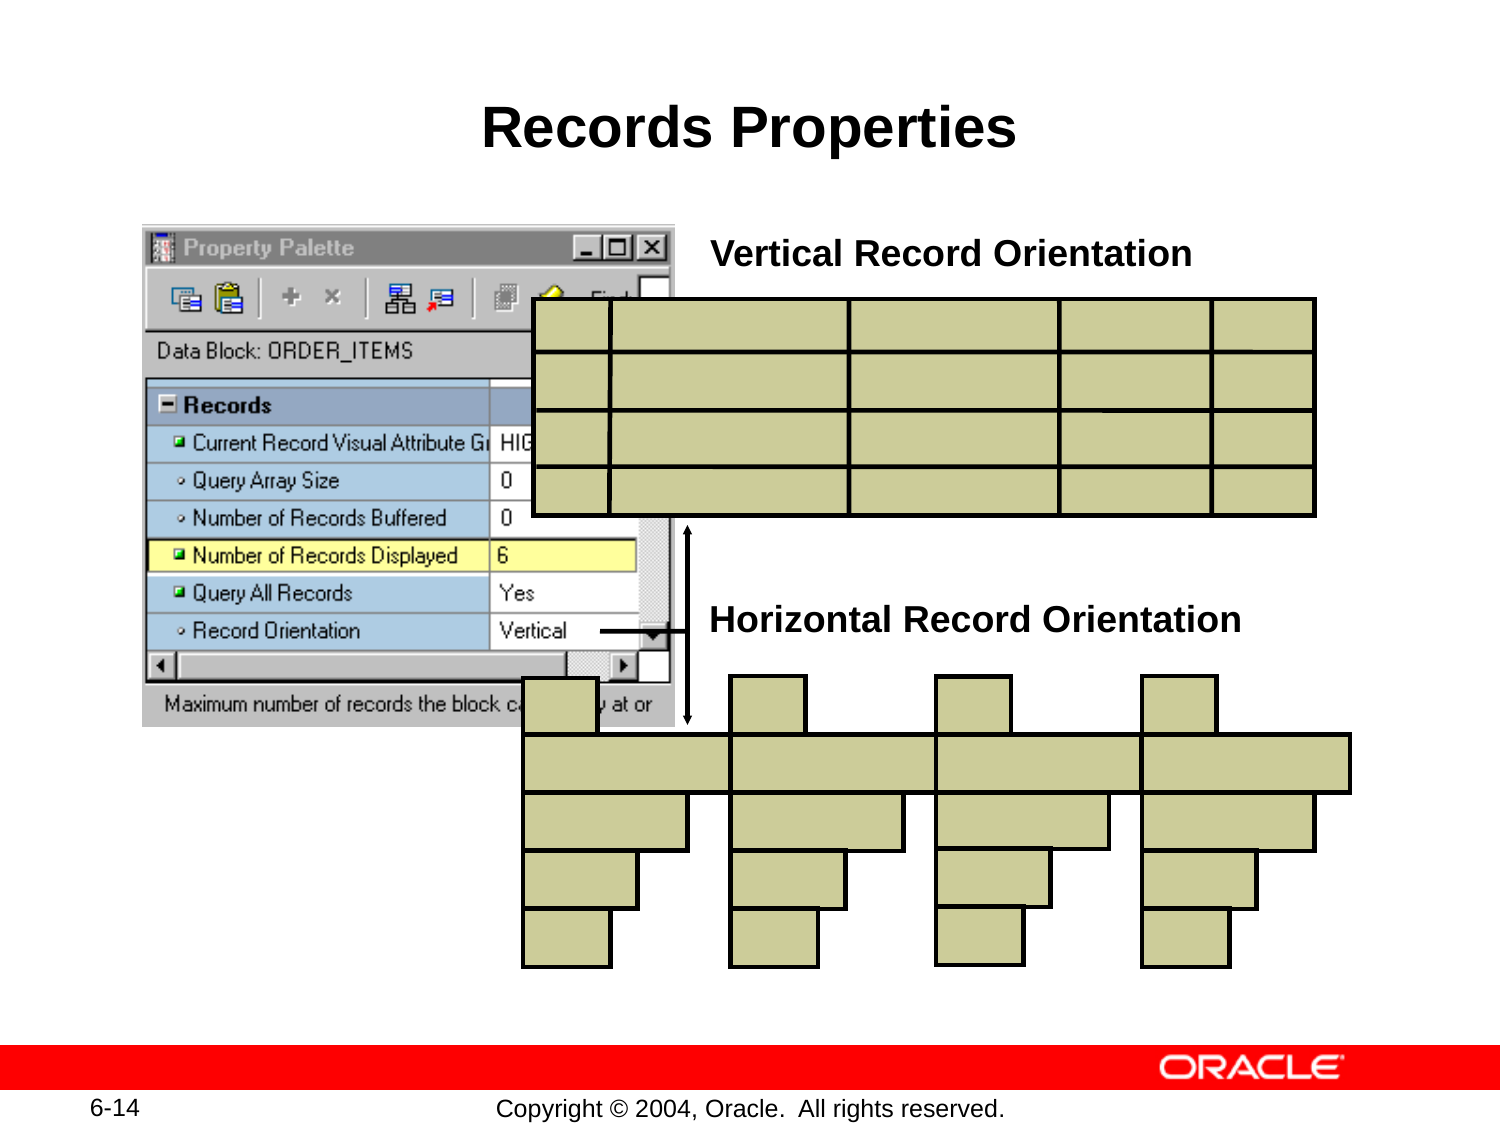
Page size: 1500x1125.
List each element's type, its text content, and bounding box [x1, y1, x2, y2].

text_box [849, 467, 1059, 516]
text_box Horizontal Record Orientation [694, 587, 1258, 648]
text_box [679, 411, 848, 466]
text_box [730, 734, 936, 793]
text_box [1060, 353, 1211, 410]
text_box [936, 848, 1051, 907]
text_box [522, 734, 730, 793]
text_box [679, 467, 848, 516]
text_box [1141, 676, 1217, 734]
text_box [849, 353, 1059, 410]
text_box [1212, 353, 1315, 410]
text_box [1141, 908, 1230, 968]
text_box [730, 676, 806, 734]
text_box [1212, 411, 1315, 466]
text_box [730, 793, 904, 851]
text_box [522, 908, 611, 967]
text_box [1060, 411, 1211, 466]
text_box [1141, 850, 1257, 910]
text_box [730, 850, 846, 910]
text_box [849, 298, 1059, 352]
text_box [936, 734, 1141, 793]
text_box [1212, 298, 1315, 352]
text_box [936, 793, 1109, 849]
text_box [936, 906, 1024, 966]
text_box [522, 850, 638, 909]
text_box [730, 908, 819, 968]
picture [142, 223, 676, 728]
text_box [683, 525, 692, 725]
text_box [1141, 793, 1315, 851]
text_box [1060, 298, 1211, 352]
text_box [1212, 467, 1315, 516]
text_box [1141, 734, 1350, 793]
title Records Properties [149, 87, 1351, 232]
text_box [849, 411, 1059, 466]
text_box [679, 298, 848, 352]
text_box Vertical Record Orientation [695, 221, 1209, 282]
text_box [936, 676, 1012, 734]
text_box [679, 353, 848, 410]
text_box [1060, 467, 1211, 516]
text_box [522, 792, 688, 851]
